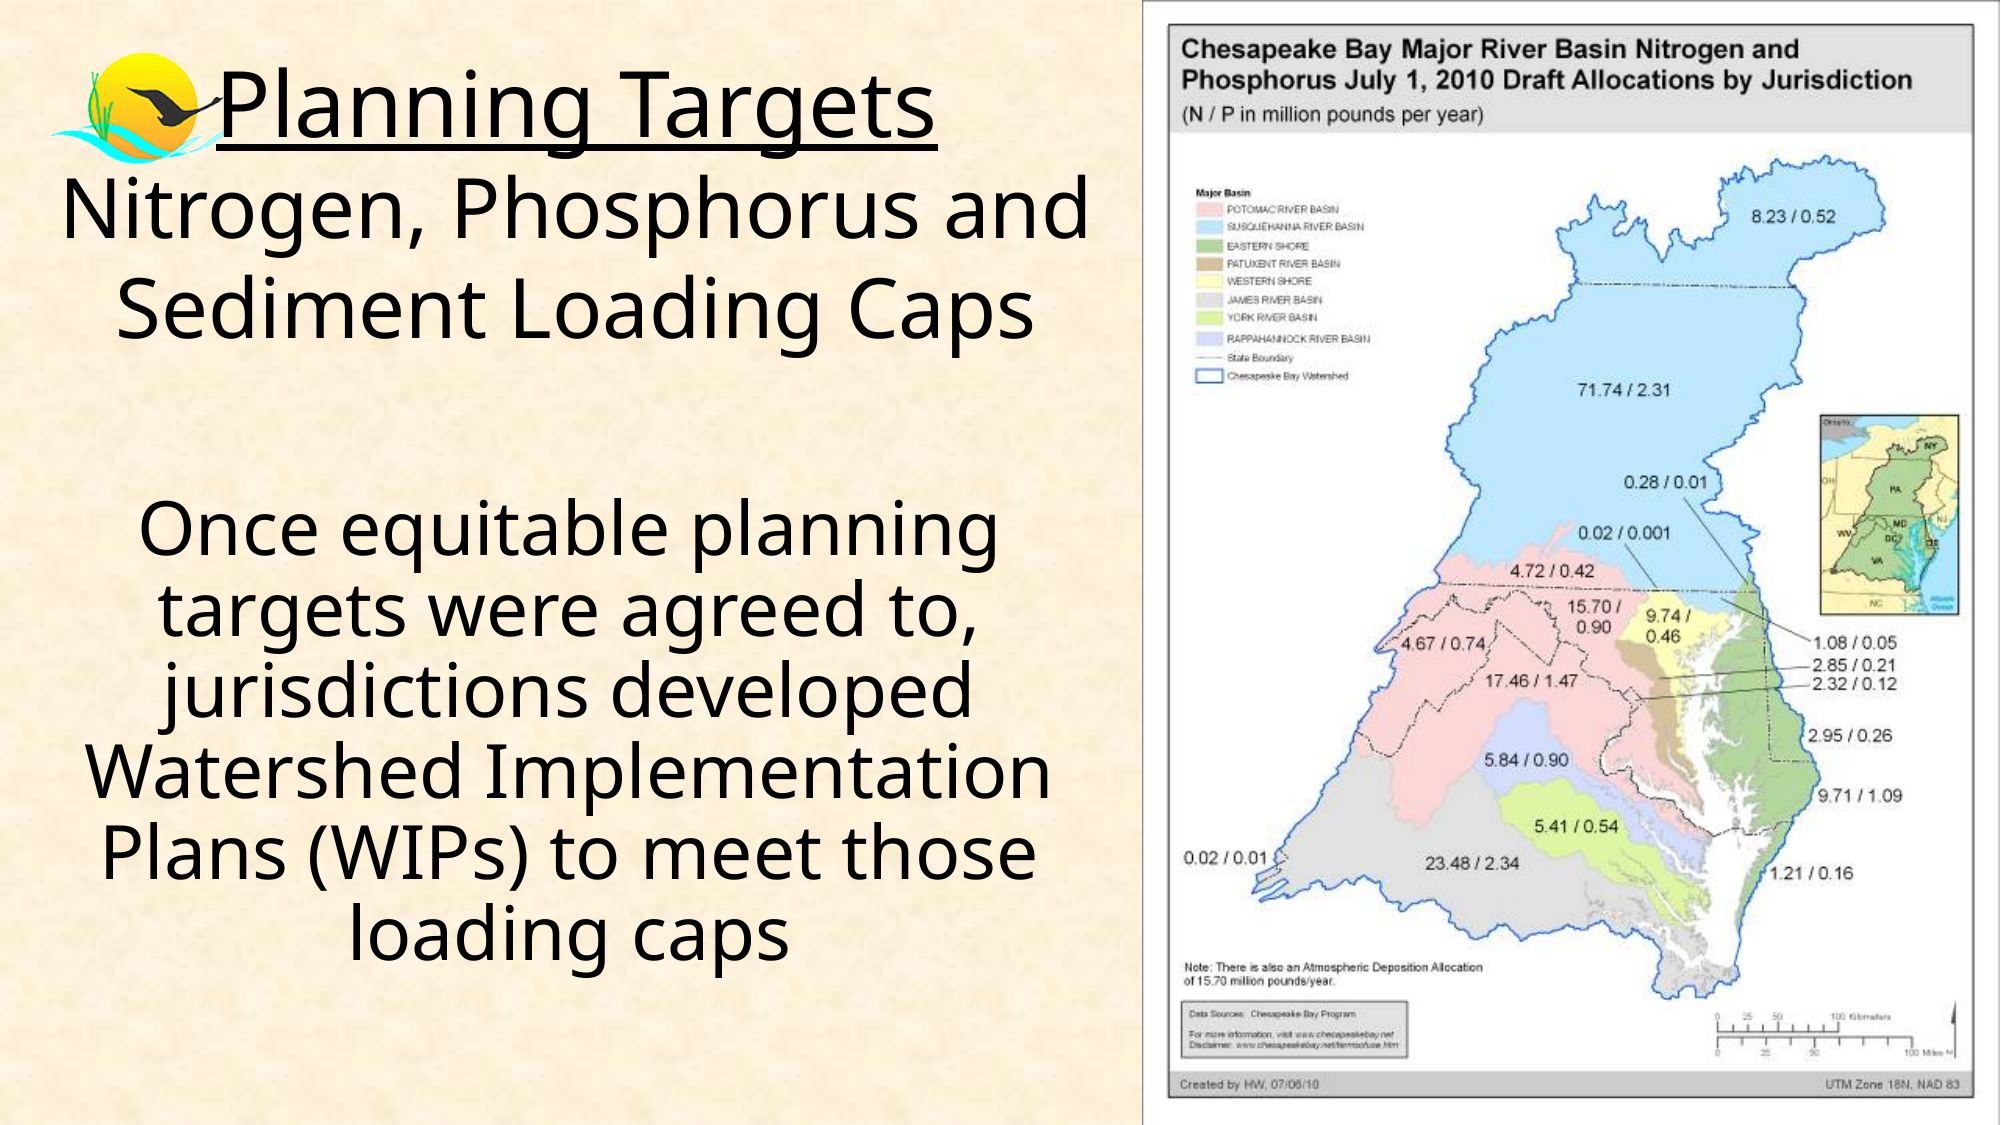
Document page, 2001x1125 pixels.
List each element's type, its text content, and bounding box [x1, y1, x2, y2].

text_box Once equitable planning targets were agreed to, jurisdictions developed Watershed Implementation Plans (WIPs) to meet those loading caps [0, 543, 1136, 925]
picture [0, 0, 2001, 1125]
text_box Planning Targets Nitrogen, Phosphorus and Sediment Loading Caps [0, 145, 1136, 364]
